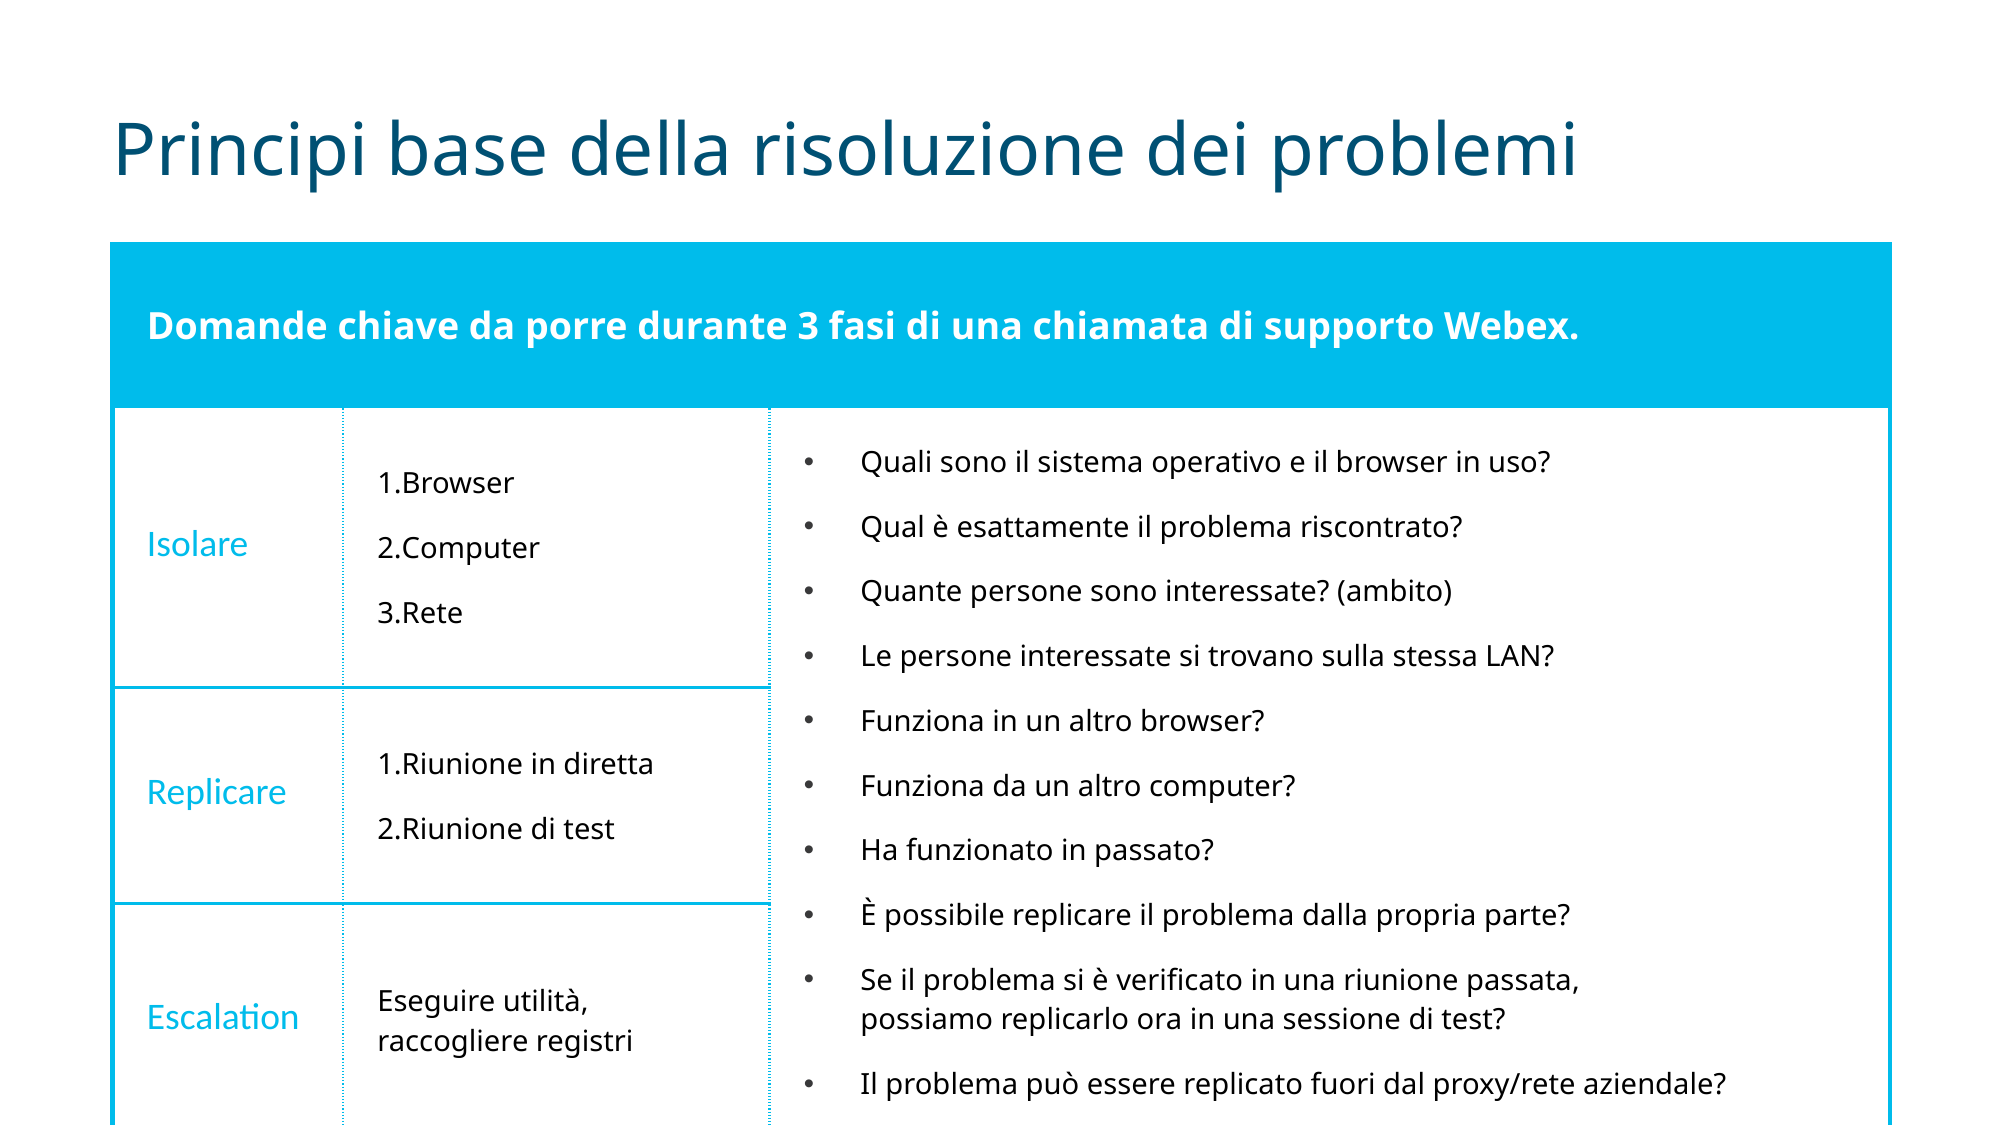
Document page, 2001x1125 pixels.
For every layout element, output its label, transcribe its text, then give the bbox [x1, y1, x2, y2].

table_cell Replicare [115, 689, 343, 902]
table_header Domande chiave da porre durante 3 fasi di una chiamata di supporto Webex. [115, 246, 1888, 405]
table_cell Eseguire utilità, raccogliere registri [343, 905, 770, 1125]
title Principi base della risoluzione dei problemi [112, 112, 1838, 238]
table_cell Riunione in diretta Riunione di test [343, 689, 770, 902]
table_cell Browser Computer Rete [343, 408, 770, 686]
table_cell Escalation [115, 905, 343, 1125]
table_cell Quali sono il sistema operativo e il browser in uso? Qual è esattamente il problema riscontrato? Quante persone sono interessate? (ambito) Le persone interessate si trovano sulla stessa LAN? Funziona in un altro browser? Funziona da un altro computer? Ha funzionato in passato? È possibile replicare il problema dalla propria parte? Se il problema si è verificato in una riunione passata, possiamo replicarlo ora in una sessione di test? Il problema può essere replicato fuori dal proxy/rete aziendale? [770, 408, 1888, 1125]
table_cell Isolare [115, 408, 343, 686]
